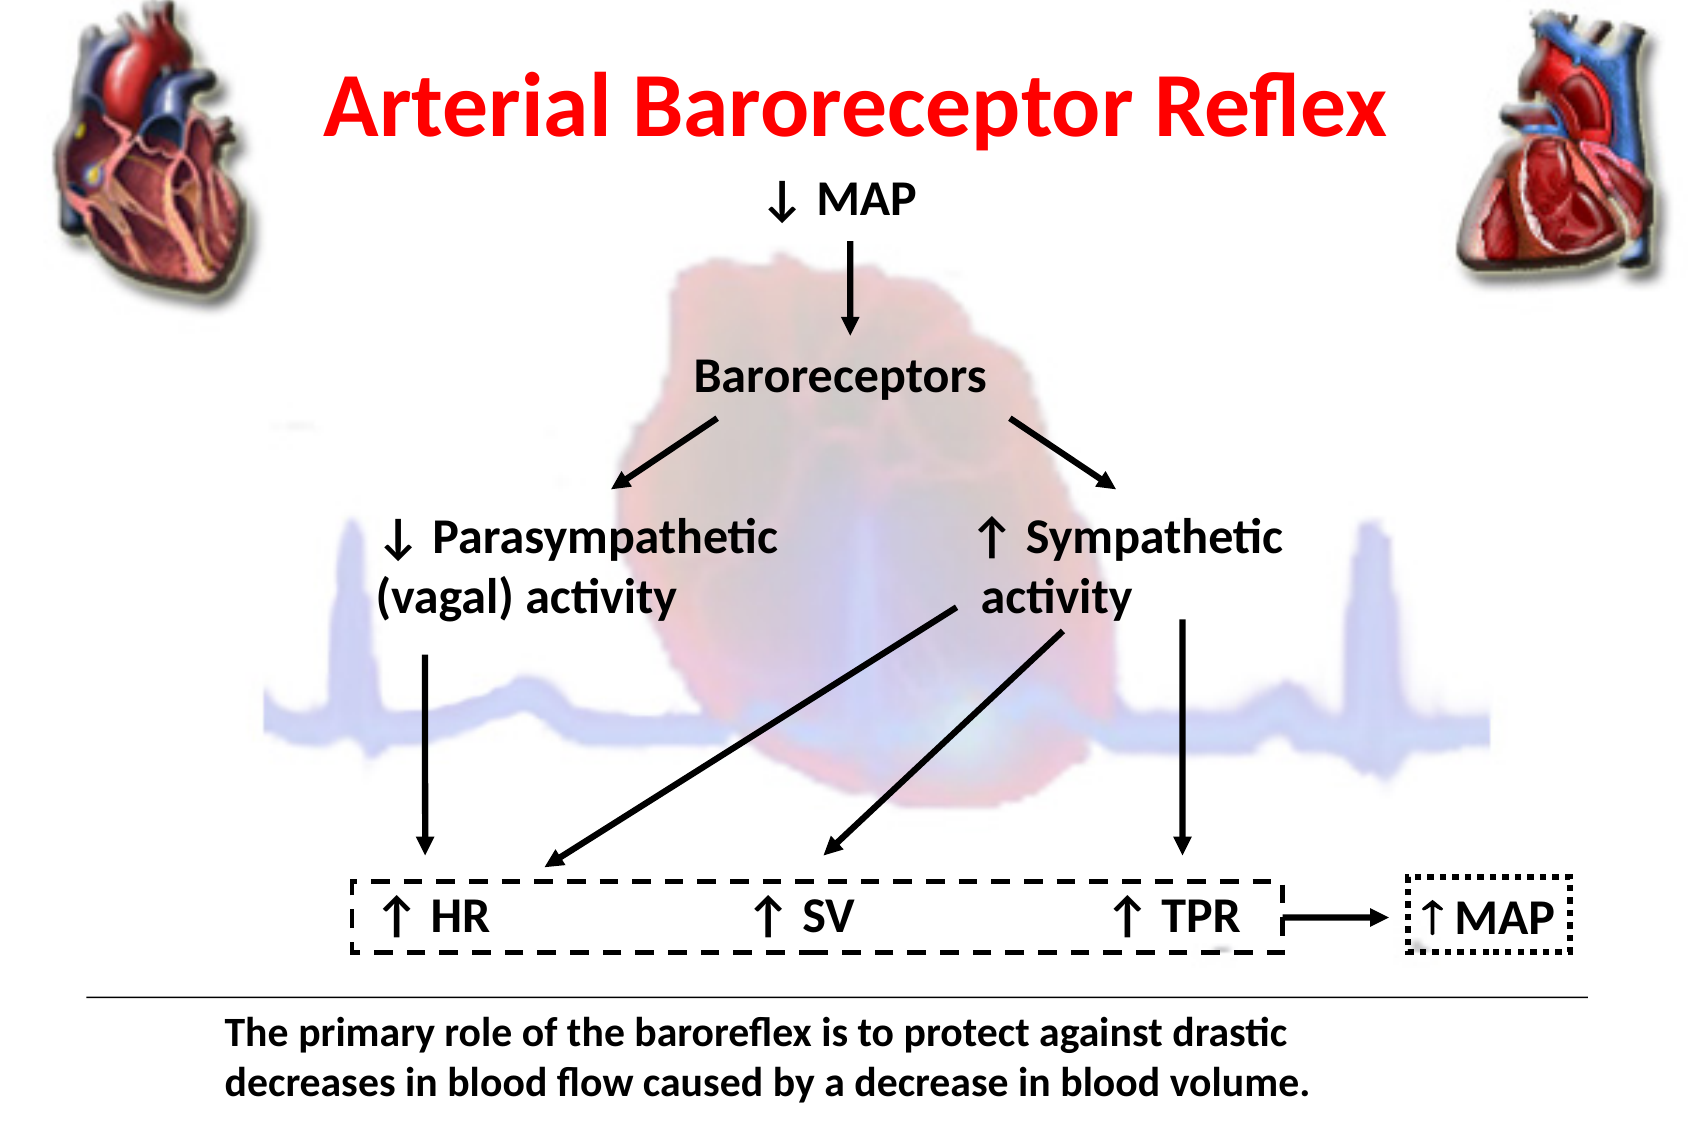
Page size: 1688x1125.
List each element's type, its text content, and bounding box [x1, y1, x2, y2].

text_box The primary role of the baroreflex is to protect against drastic decreases in blood flow caused by a decrease in blood volume. [209, 997, 1327, 1112]
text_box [351, 876, 1576, 954]
text_box Arterial Baroreceptor Reflex [193, 37, 1519, 163]
picture [0, 0, 1688, 1125]
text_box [358, 158, 1301, 875]
